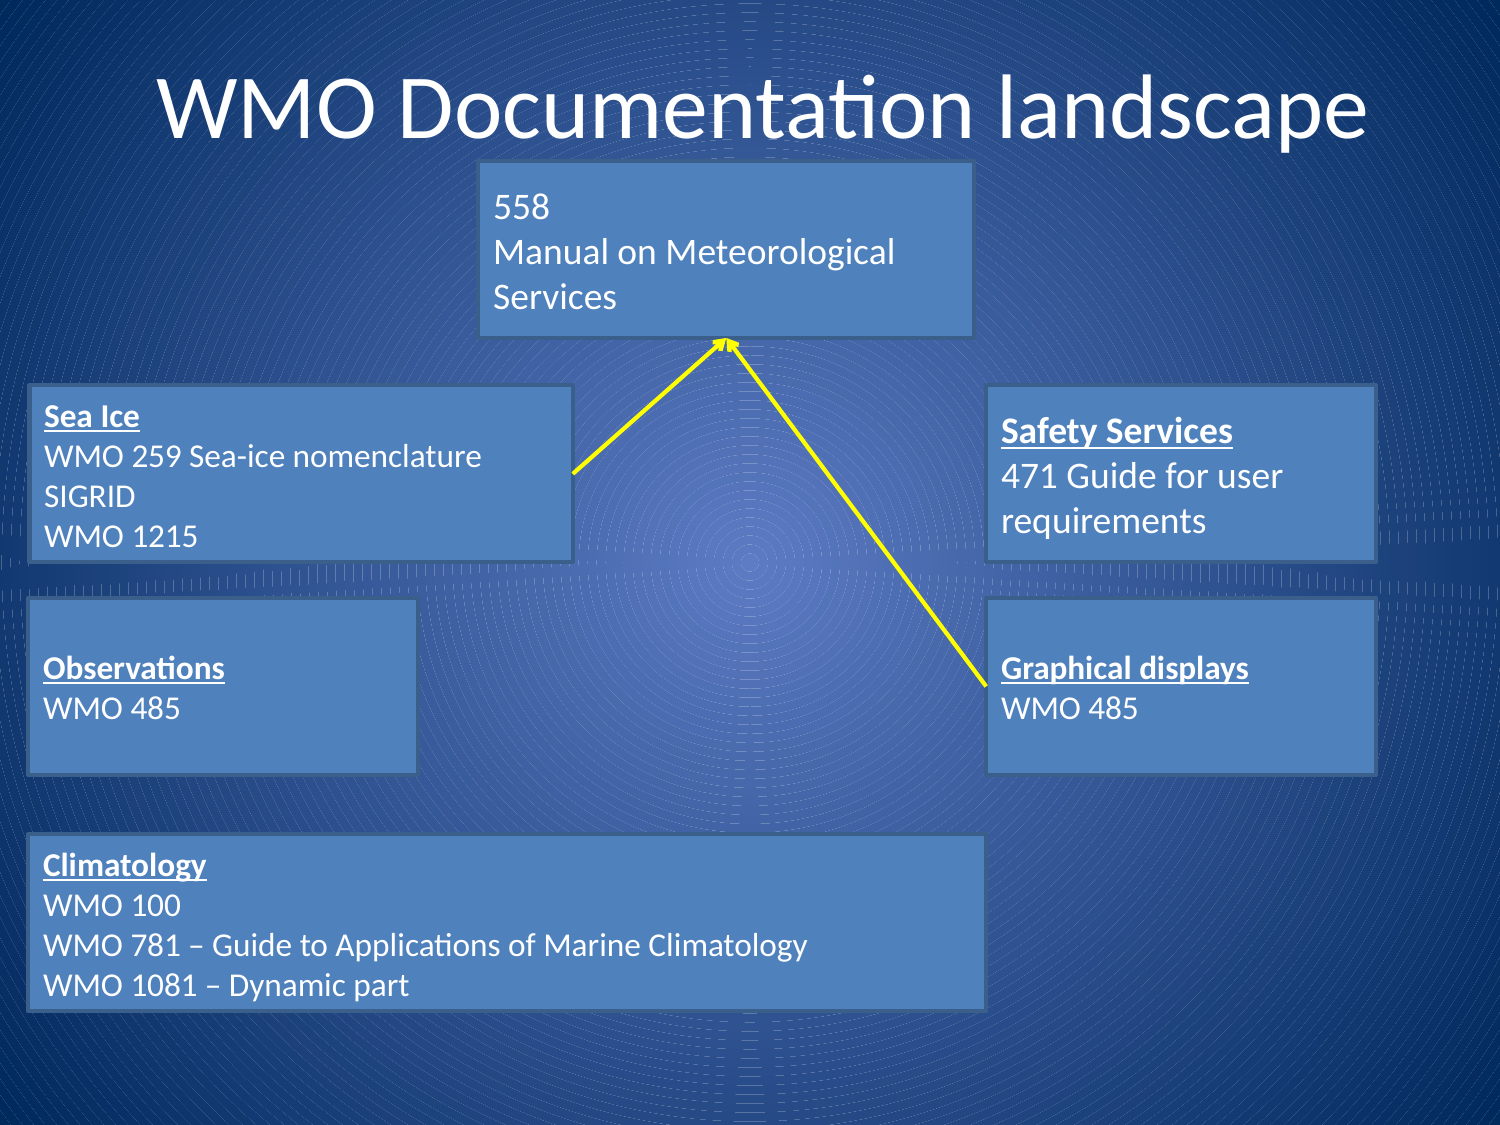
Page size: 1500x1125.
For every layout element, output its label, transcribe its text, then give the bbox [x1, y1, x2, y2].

title WMO Documentation landscape [88, 29, 1439, 175]
text_box Safety Services 471 Guide for user requirements [991, 383, 1378, 564]
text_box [726, 337, 987, 687]
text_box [572, 337, 724, 475]
text_box Graphical displays WMO 485 [984, 596, 1378, 777]
text_box 558 Manual on Meteorological Services [476, 175, 976, 340]
text_box Observations WMO 485 [26, 596, 420, 777]
text_box Sea Ice WMO 259 Sea-ice nomenclature SIGRID WMO 1215 [27, 383, 575, 564]
text_box Climatology WMO 100 WMO 781 – Guide to Applications of Marine Climatology WMO 1081 – Dynamic part [26, 832, 988, 1013]
